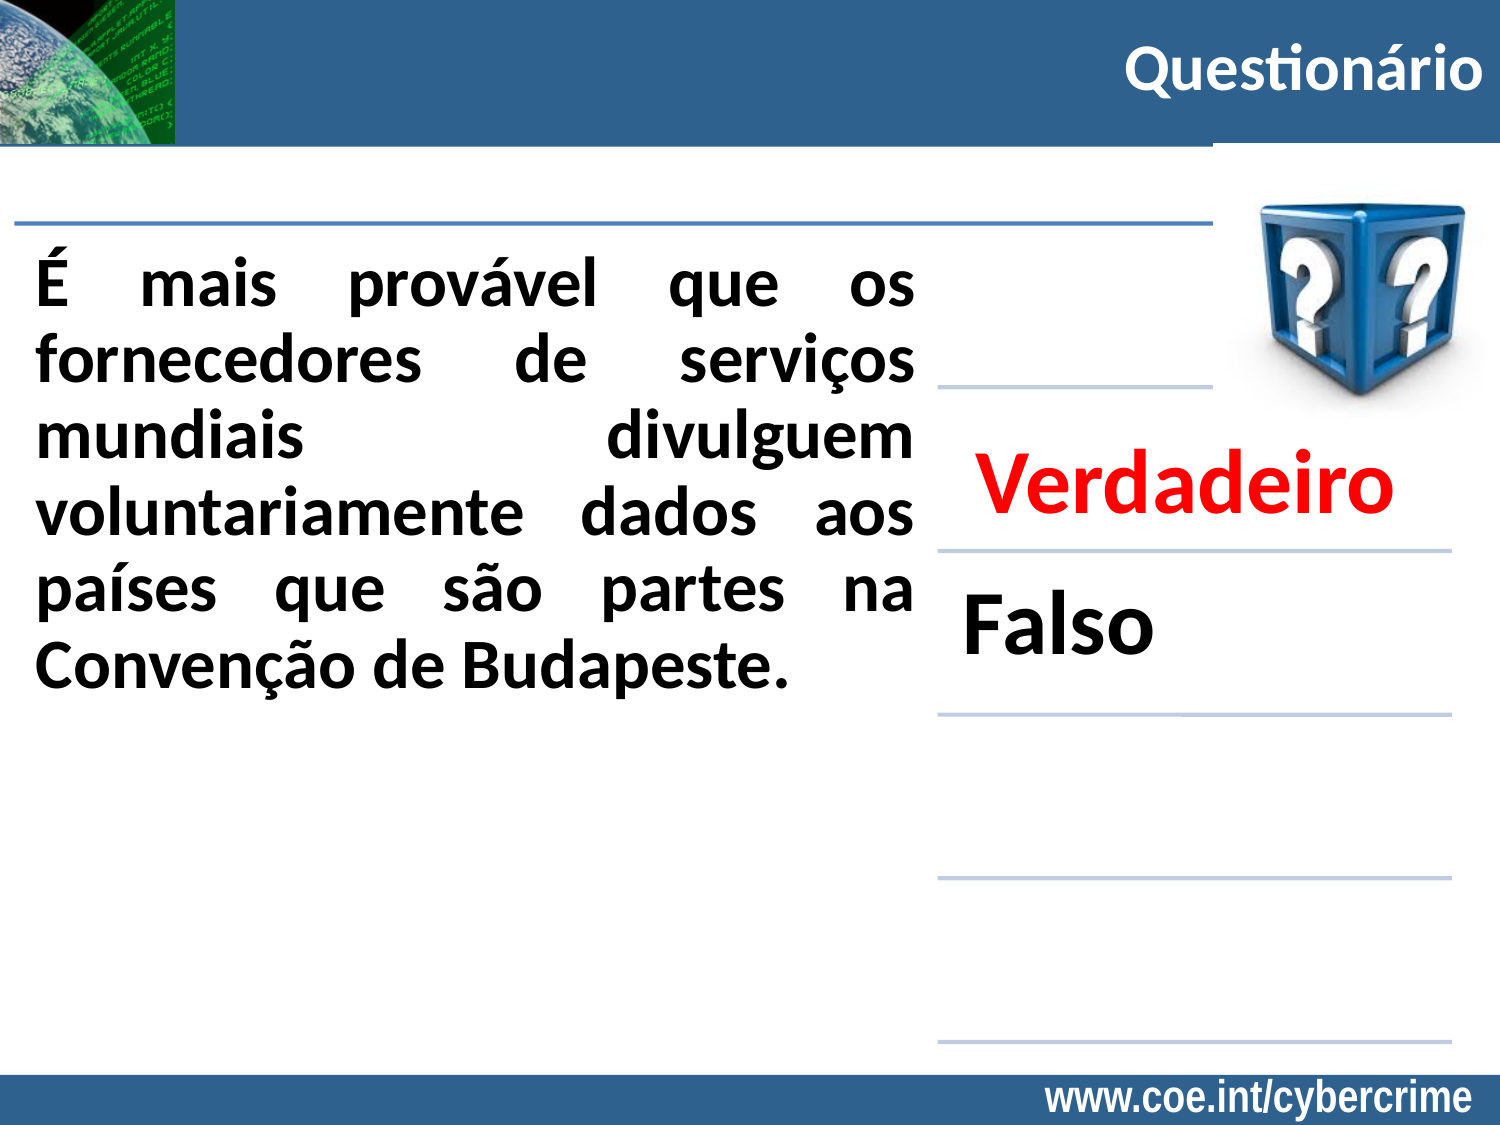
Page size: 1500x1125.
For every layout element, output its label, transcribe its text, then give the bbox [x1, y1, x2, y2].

text_box Questionário [177, 0, 1500, 149]
picture [0, 0, 175, 144]
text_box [14, 222, 1454, 1053]
picture [1212, 142, 1500, 434]
text_box www.coe.int/cybercrime [1030, 1059, 1500, 1125]
text_box [0, 1073, 1030, 1125]
